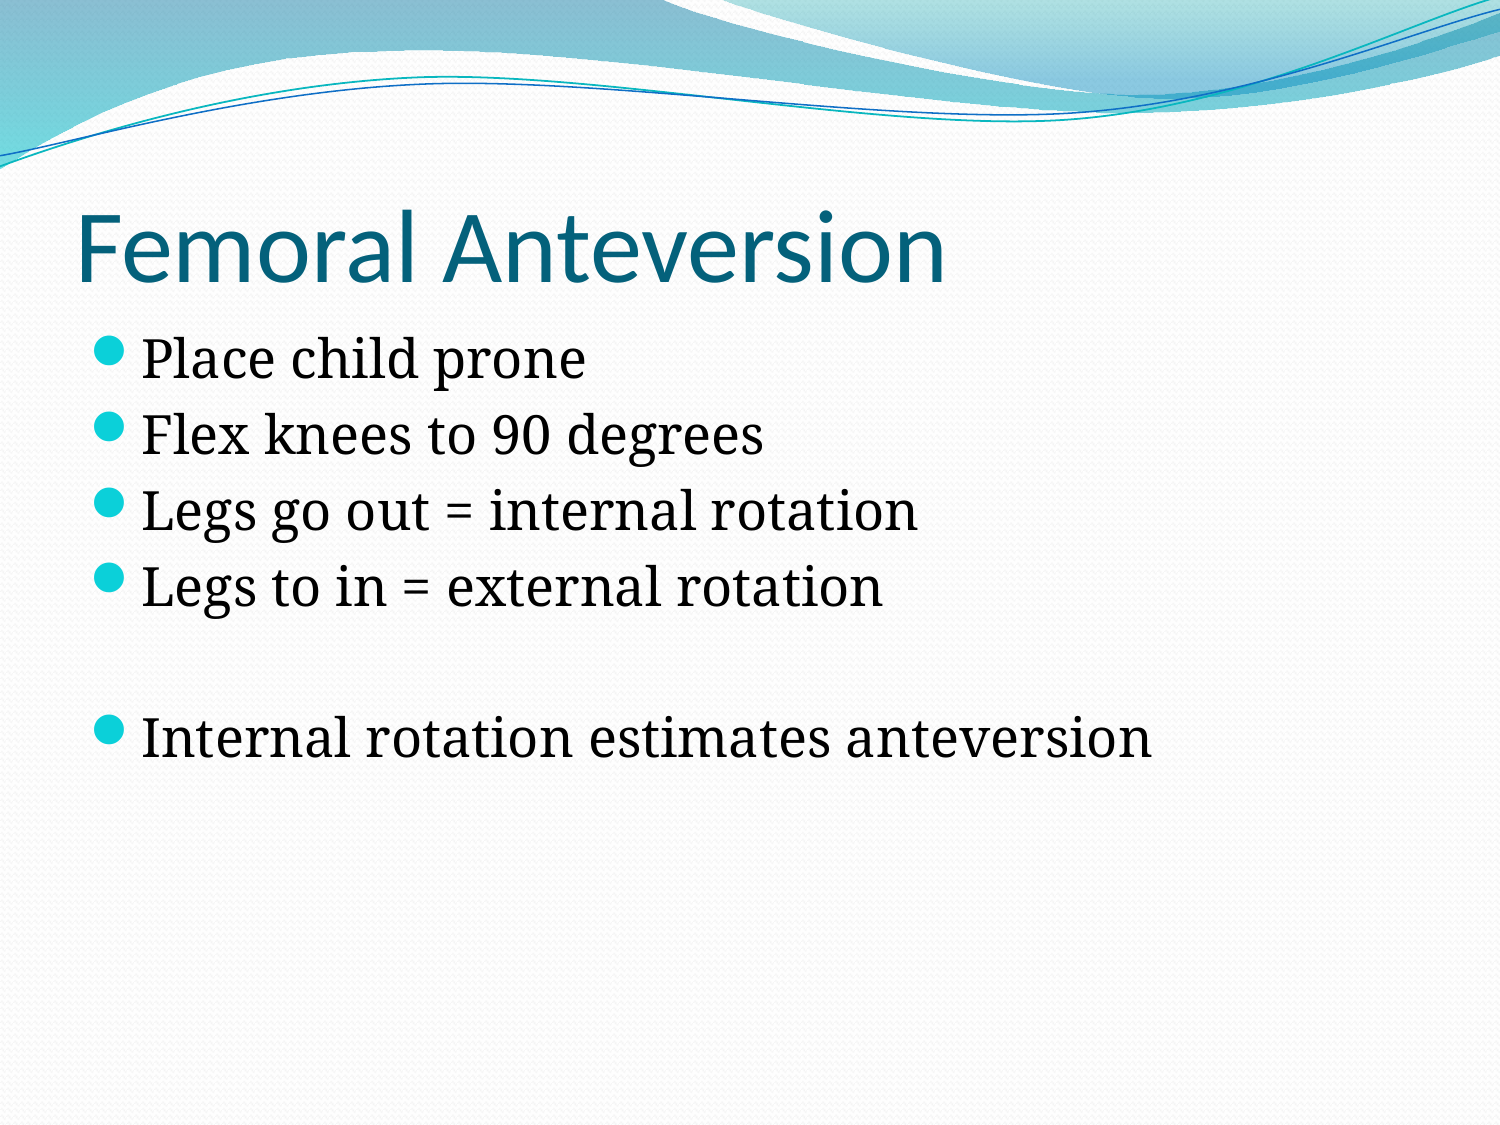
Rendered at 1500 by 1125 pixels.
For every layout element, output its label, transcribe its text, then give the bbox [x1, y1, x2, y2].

title Femoral Anteversion [75, 115, 1425, 303]
list Place child prone Flex knees to 90 degrees Legs go out = internal rotation Legs to in = external rotation Internal rotation estimates anteversion [75, 317, 1425, 1038]
